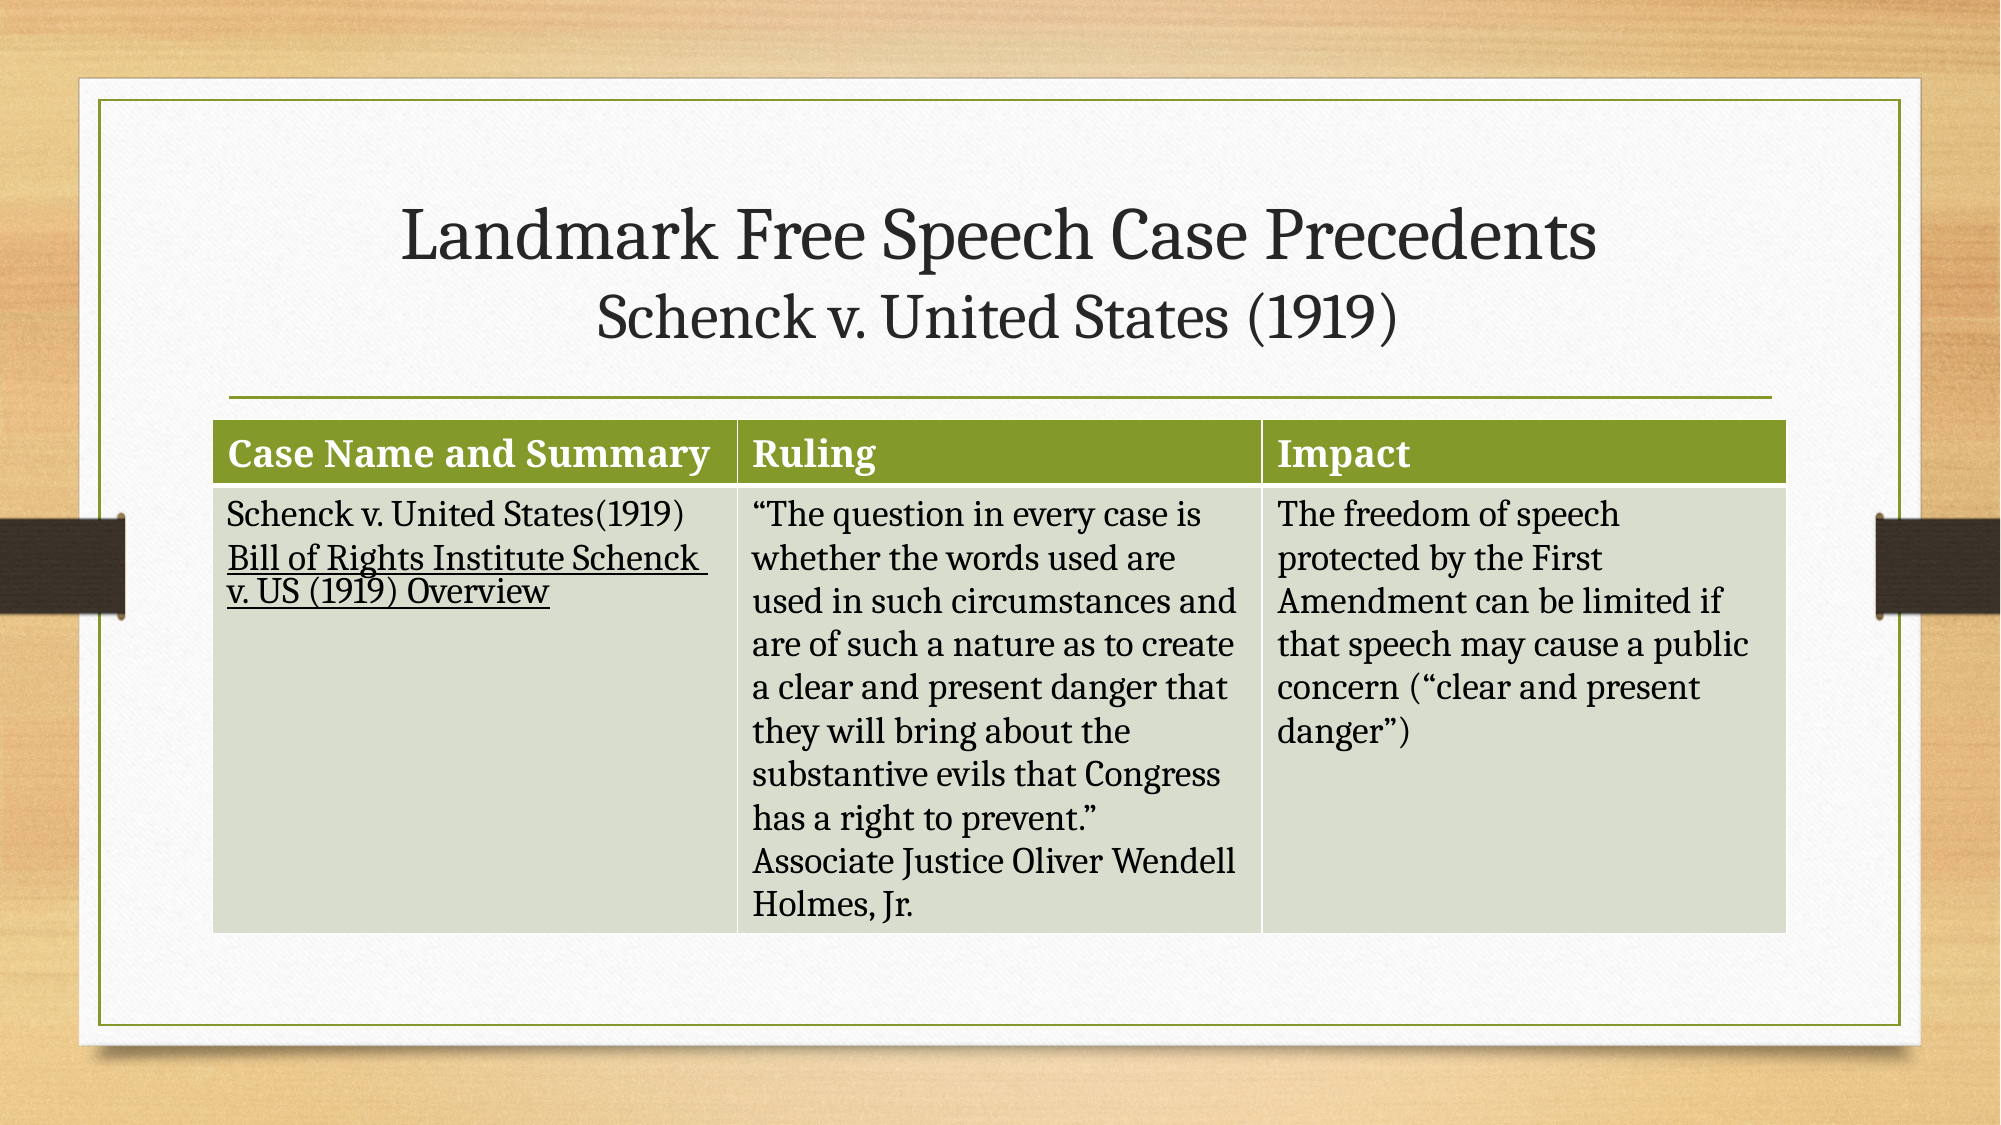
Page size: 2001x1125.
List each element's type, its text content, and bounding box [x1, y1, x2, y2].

picture [0, 0, 2001, 1125]
table_cell “The question in every case is whether the words used are used in such circumstances and are of such a nature as to create a clear and present danger that they will bring about the substantive evils that Congress has a right to prevent.” Associate Justice Oliver Wendell Holmes, Jr. [738, 488, 1261, 933]
table_cell The freedom of speech protected by the First Amendment can be limited if that speech may cause a public concern (“clear and present danger”) [1263, 488, 1786, 933]
table_header Ruling [738, 420, 1261, 483]
title Landmark Free Speech Case Precedents Schenck v. United States (1919) [212, 161, 1788, 375]
table_cell Schenck v. United States(1919) Bill of Rights Institute Schenck v. US (1919) Overview [213, 488, 737, 933]
table_header Case Name and Summary [213, 420, 737, 483]
table_header Impact [1263, 420, 1786, 483]
